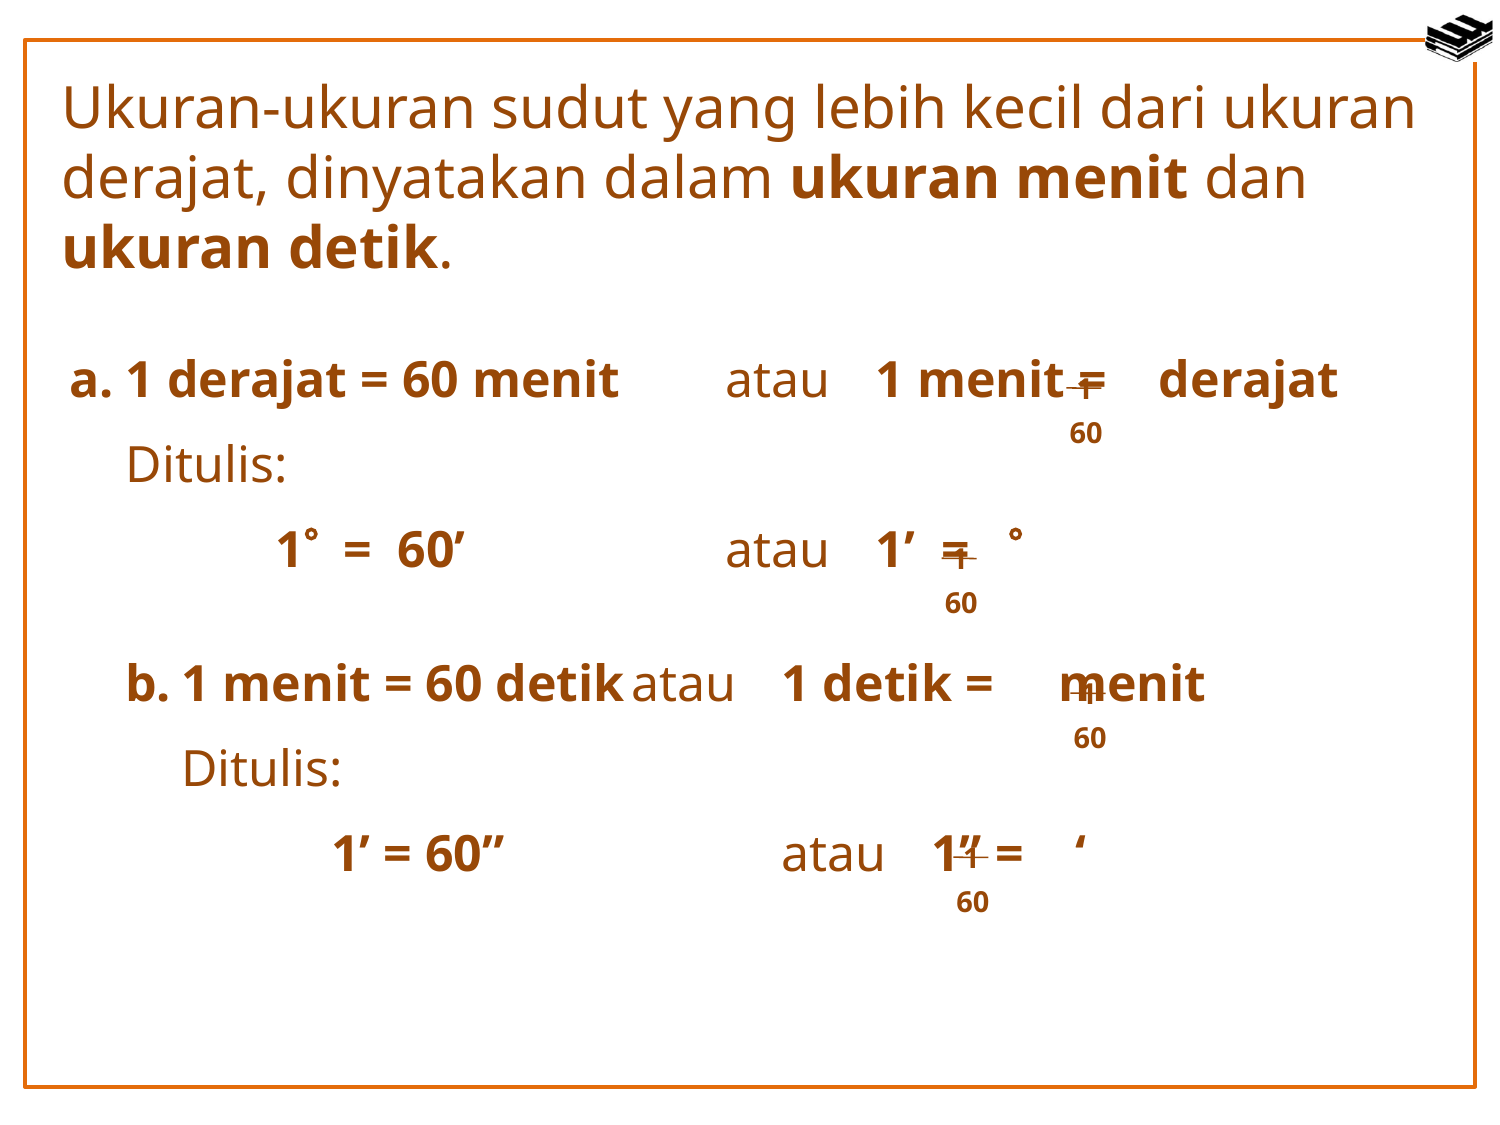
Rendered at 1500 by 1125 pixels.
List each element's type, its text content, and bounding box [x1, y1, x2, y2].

picture [1425, 11, 1493, 62]
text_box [46, 339, 1364, 628]
text_box Ukuran-ukuran sudut yang lebih kecil dari ukuran derajat, dinyatakan dalam ukuran menit dan ukuran detik. [46, 62, 1454, 288]
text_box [46, 644, 1304, 927]
